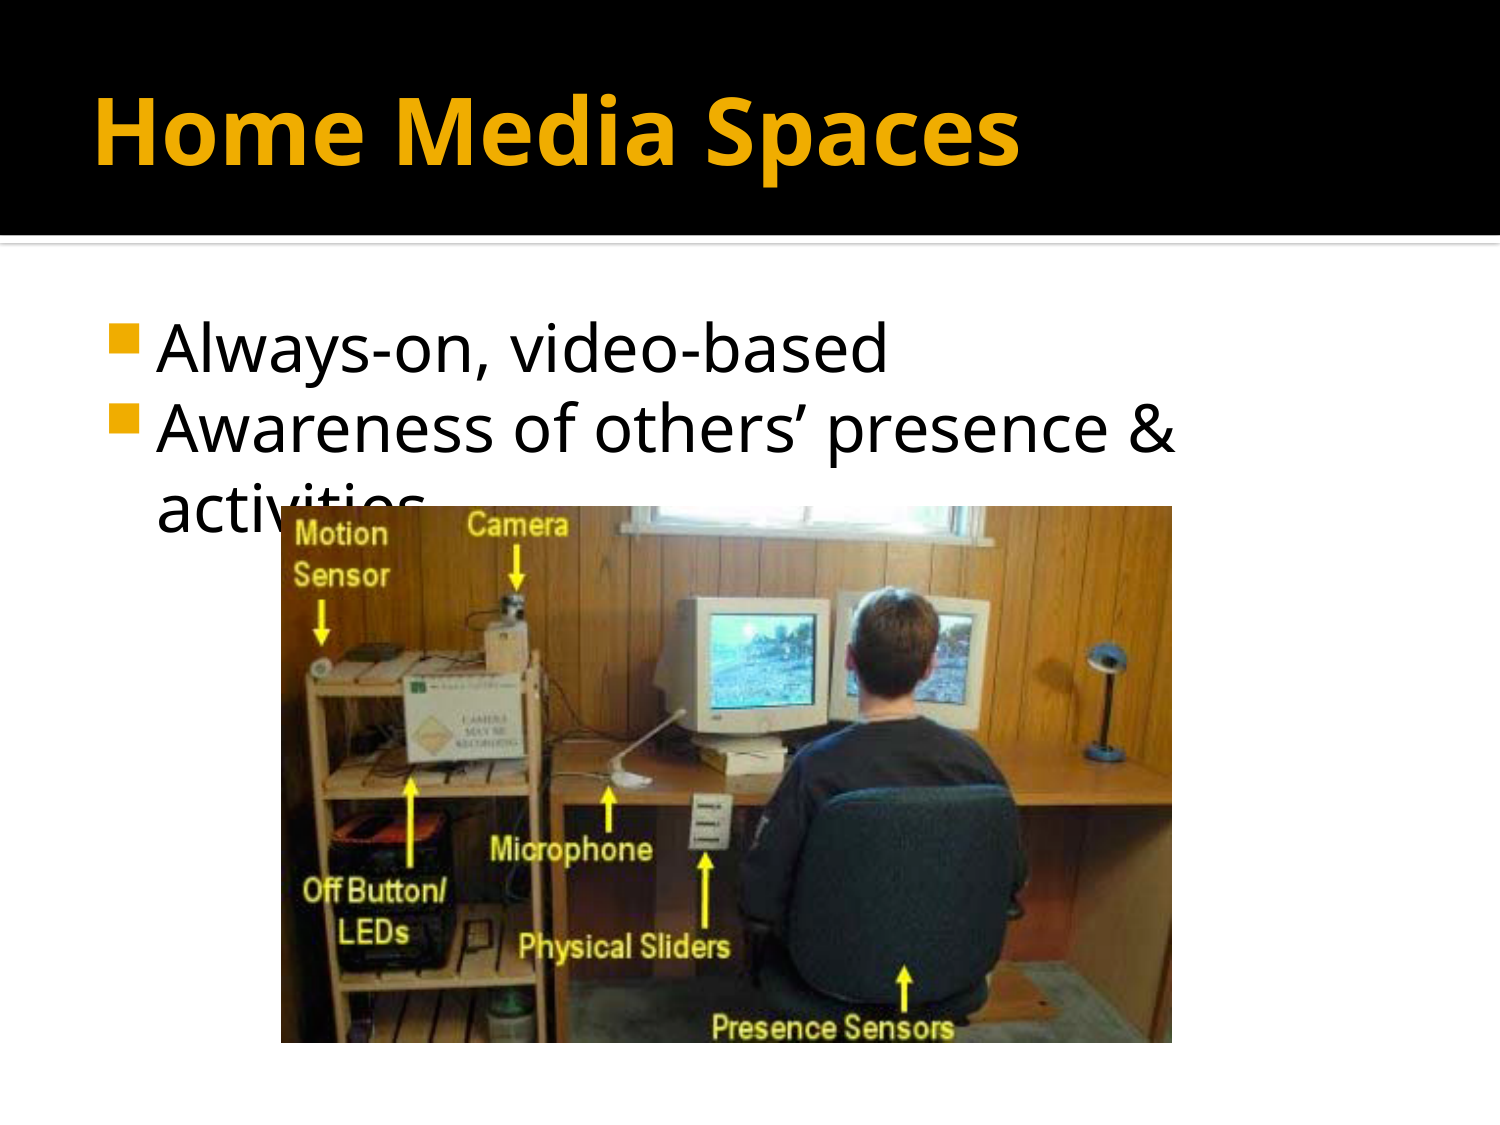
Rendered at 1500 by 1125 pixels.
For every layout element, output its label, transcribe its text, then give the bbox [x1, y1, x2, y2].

picture [281, 506, 1172, 1043]
list Always-on, video-based Awareness of others’ presence & activities [75, 291, 1425, 1050]
title Home Media Spaces [75, 25, 1425, 231]
